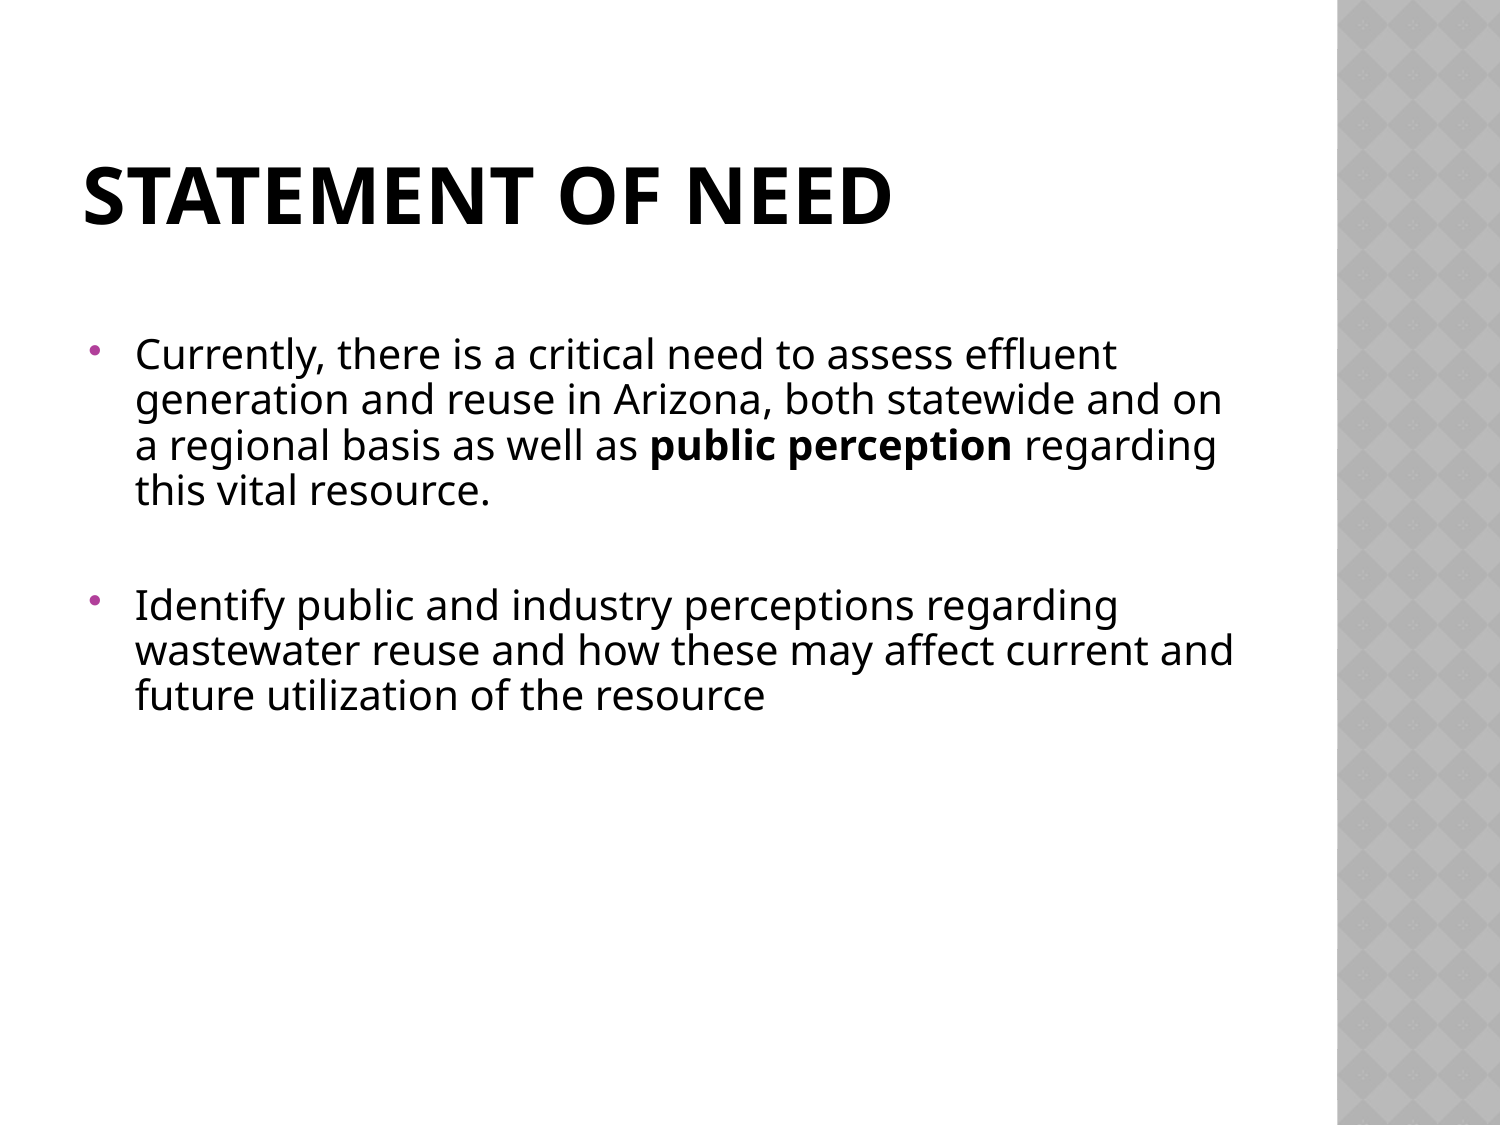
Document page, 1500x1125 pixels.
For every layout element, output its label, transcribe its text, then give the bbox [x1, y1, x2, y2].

list Currently, there is a critical need to assess effluent generation and reuse in Arizona, both statewide and on a regional basis as well as public perception regarding this vital resource. Identify public and industry perceptions regarding wastewater reuse and how these may affect current and future utilization of the resource [75, 264, 1263, 1059]
title Statement of Need [75, 52, 1263, 240]
